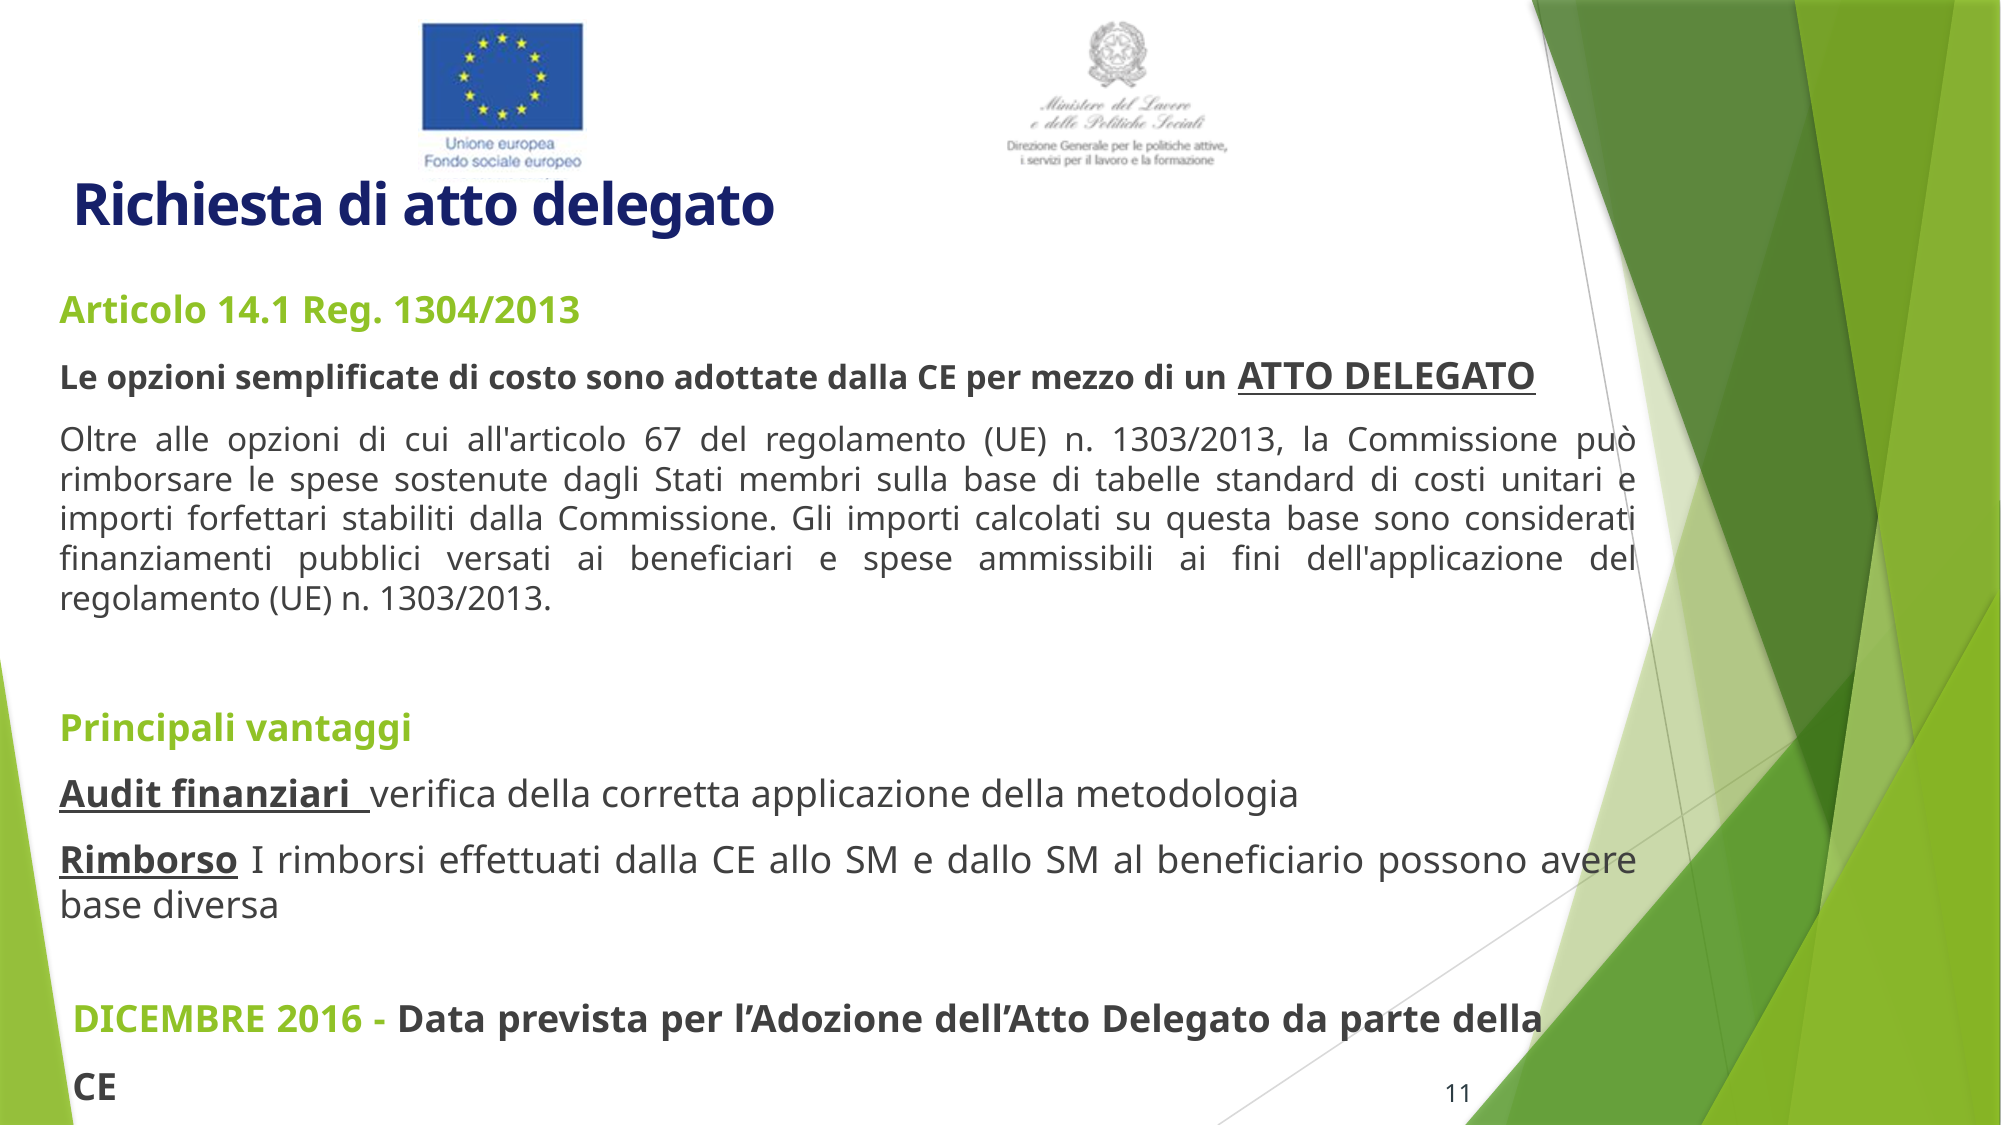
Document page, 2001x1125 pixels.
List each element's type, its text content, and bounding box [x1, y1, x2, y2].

text_box DICEMBRE 2016 - Data prevista per l’Adozione dell’Atto Delegato da parte della CE [57, 965, 1560, 1115]
picture [418, 19, 587, 159]
picture [1007, 19, 1237, 159]
list Articolo 14.1 Reg. 1304/2013 Le opzioni semplificate di costo sono adottate dalla CE per mezzo di un ATTO DELEGATO Oltre alle opzioni di cui all'articolo 67 del regolamento (UE) n. 1303/2013, la Commissione può rimborsare le spese sostenute dagli Stati membri sulla base di tabelle standard di costi unitari e importi forfettari stabiliti dalla Commissione. Gli importi calcolati su questa base sono considerati finanziamenti pubblici versati ai beneficiari e spese ammissibili ai fini dell'applicazione del regolamento (UE) n. 1303/2013. Principali vantaggi Audit finanziari verifica della corretta applicazione della metodologia Rimborso I rimborsi effettuati dalla CE allo SM e dallo SM al beneficiario possono avere base diversa [44, 278, 1655, 1049]
title Richiesta di atto delegato [57, 159, 1468, 262]
